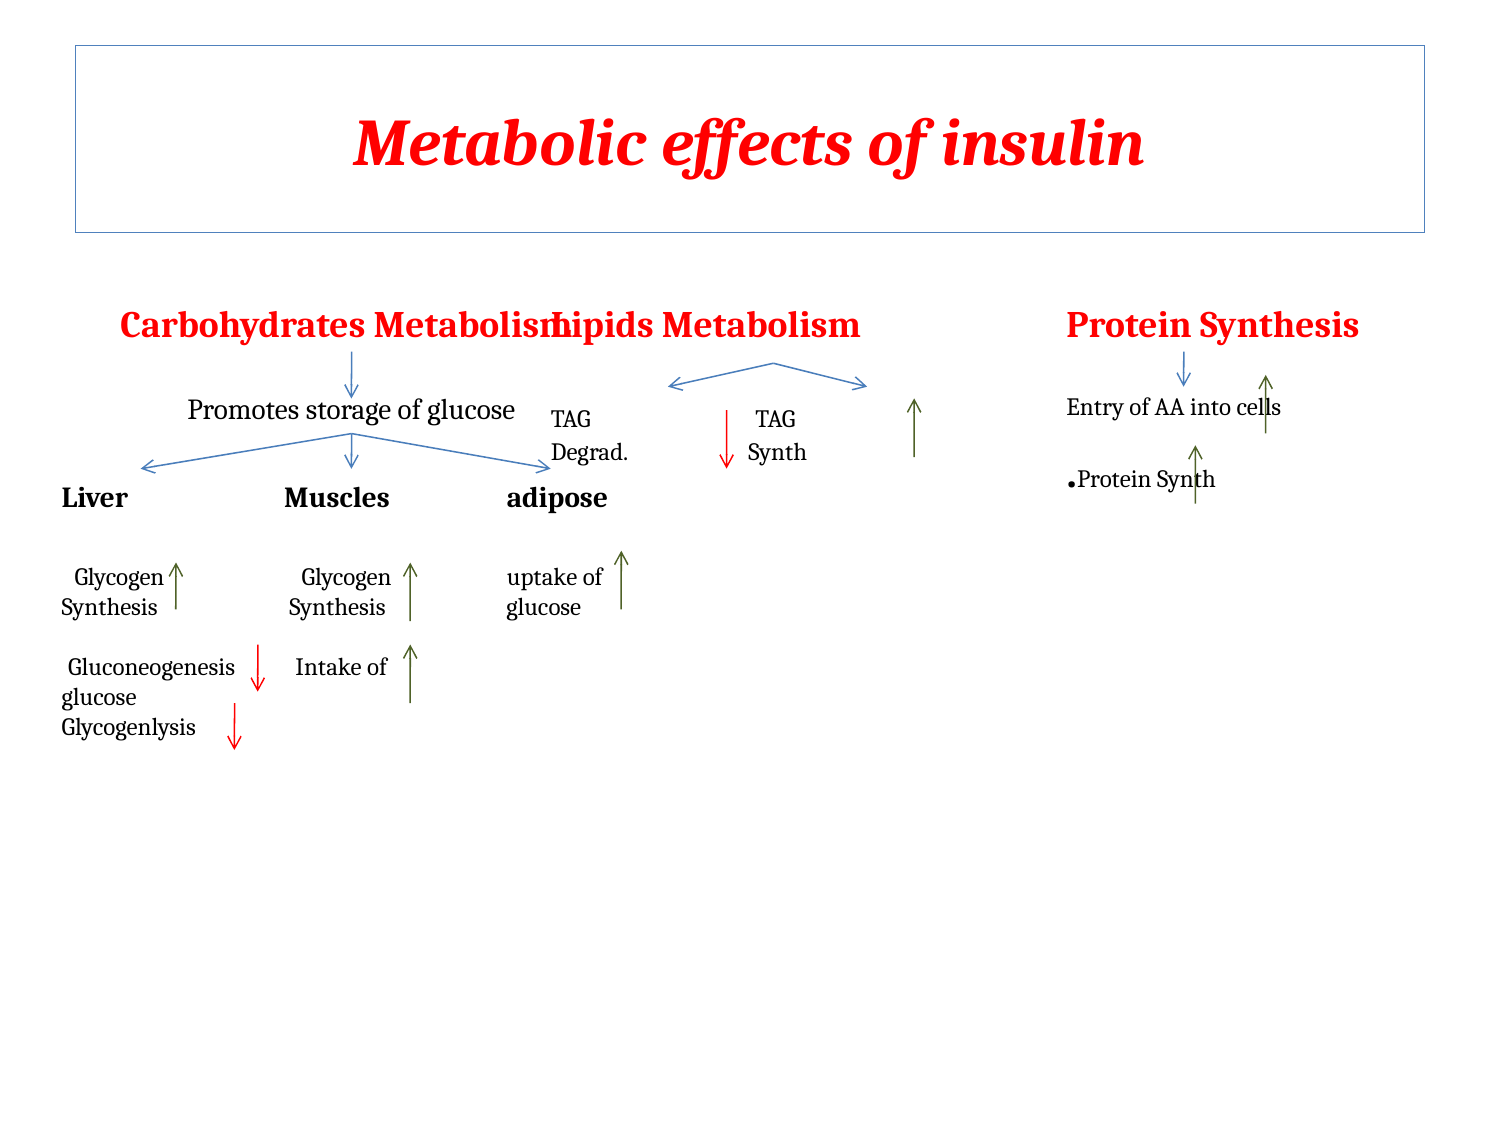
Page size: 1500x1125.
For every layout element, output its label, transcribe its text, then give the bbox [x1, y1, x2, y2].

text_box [667, 363, 771, 387]
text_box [773, 363, 868, 387]
text_box Protein Synthesis Entry of AA into cells Protein Synth. [1051, 292, 1375, 503]
text_box Carbohydrates Metabolism Promotes storage of glucose Liver Muscles adipose Glycogen Glycogen uptake of Synthesis Synthesis glucose Gluconeogenesis Intake of glucose Glycogenlysis [46, 292, 657, 793]
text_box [140, 433, 349, 469]
text_box Lipids Metabolism TAG TAG Degrad. Synth [535, 292, 994, 473]
title Metabolic effects of insulin [75, 45, 1425, 233]
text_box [351, 433, 551, 469]
